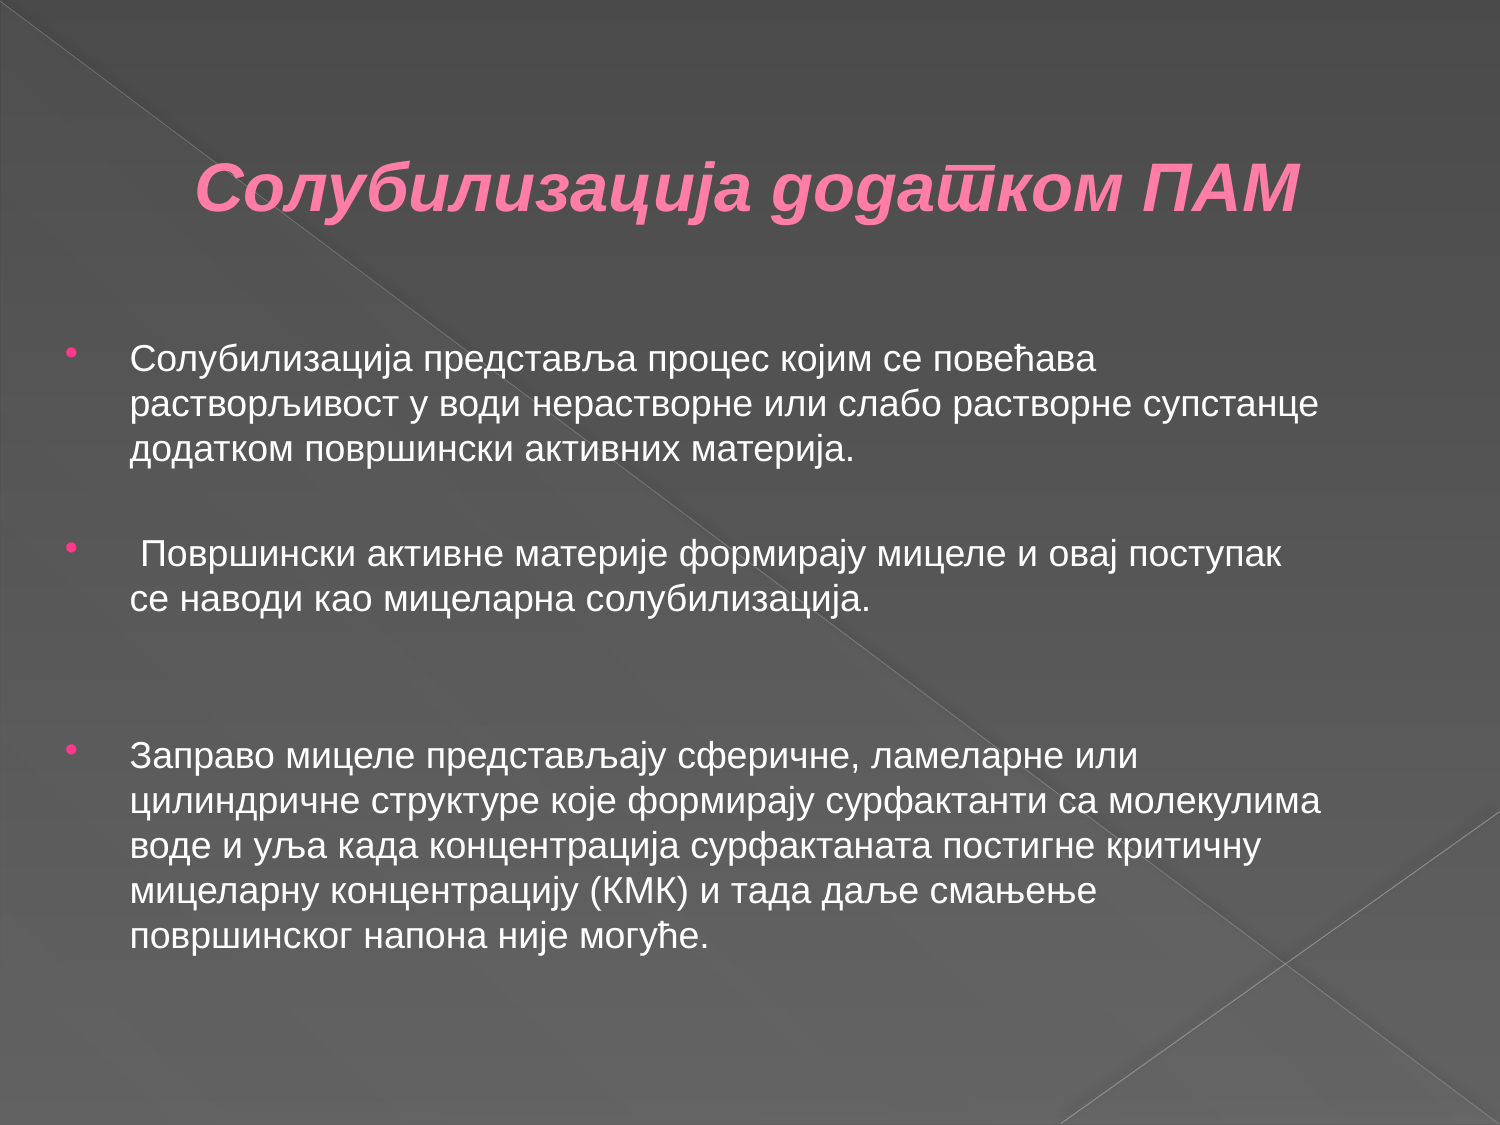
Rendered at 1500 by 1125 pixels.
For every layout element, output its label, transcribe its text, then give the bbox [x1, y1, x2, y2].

text_box Солубилизација додатком ПАМ [99, 68, 1450, 299]
list Солубилизација представља процес којим се повећава растворљивост у води нерастворне или слабо растворне супстанце додатком површински активних материја. Површински активне материје формирају мицеле и овај поступак се наводи као мицеларна солубилизација. Заправо мицеле представљају сферичне, ламеларне или цилиндричне структуре које формирају сурфактанти са молекулима воде и уља када концентрација сурфактаната постигне критичну мицеларну концентрацију (КМК) и тада даље смањење површинског напона није могуће. [41, 326, 1341, 1125]
